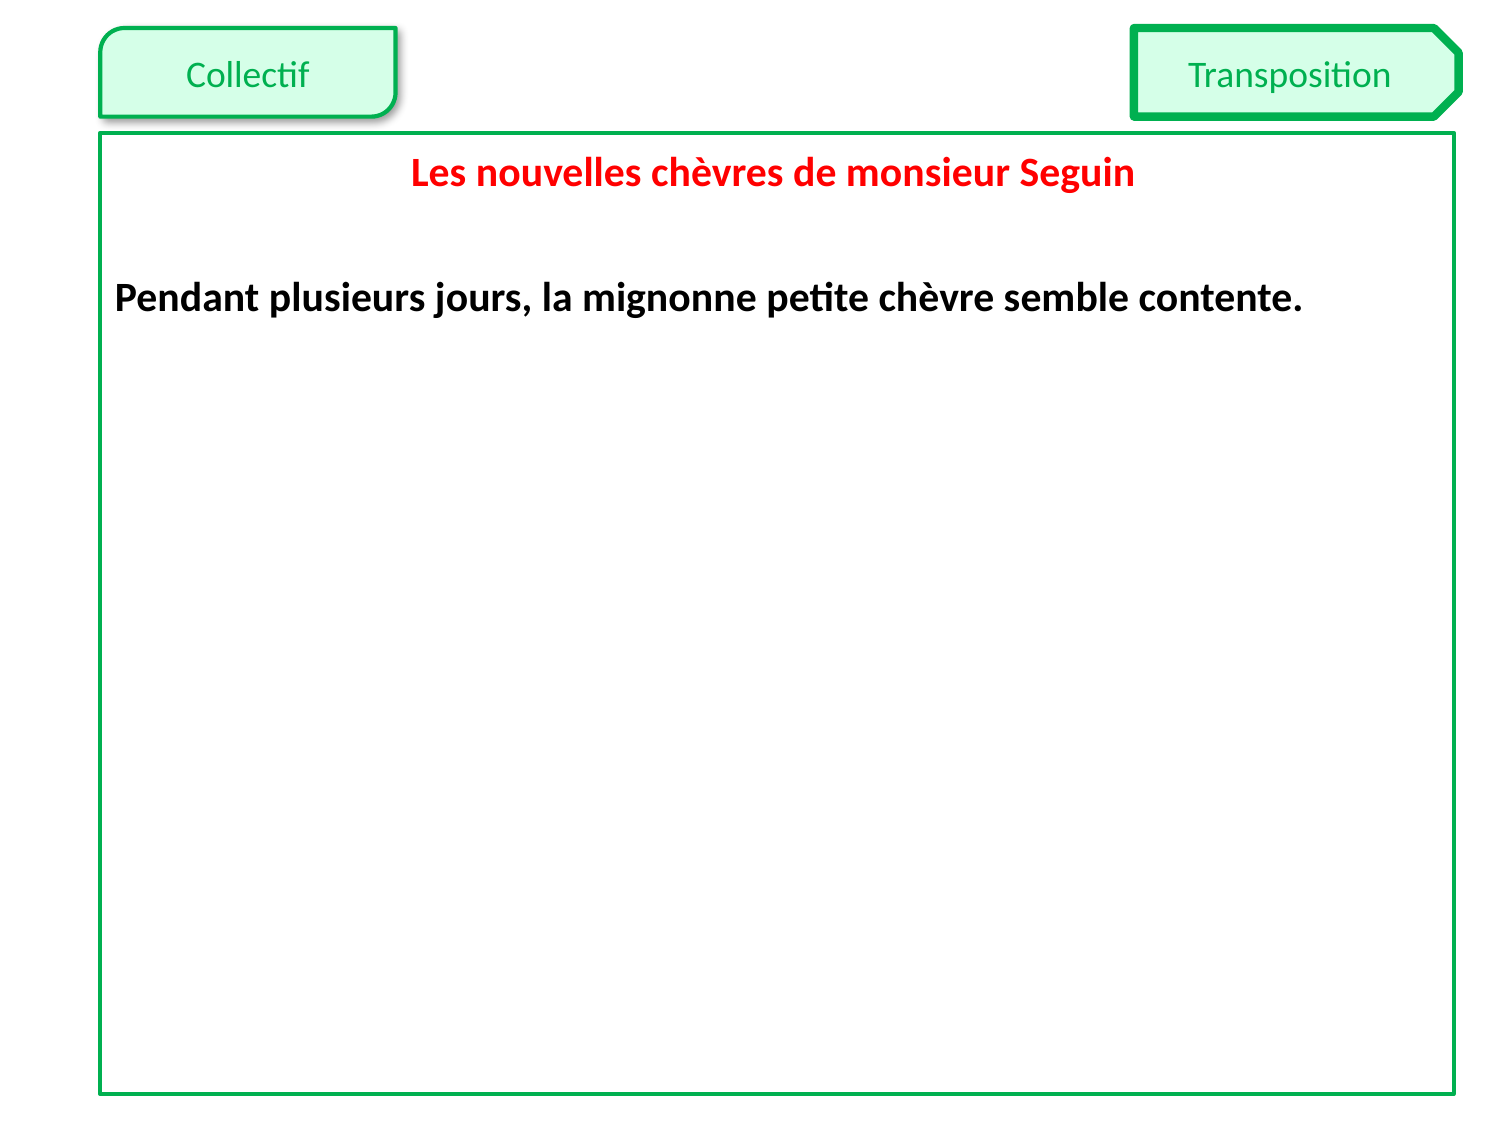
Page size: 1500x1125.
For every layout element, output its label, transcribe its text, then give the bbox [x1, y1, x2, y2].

text_box Les nouvelles chèvres de monsieur Seguin Pendant plusieurs jours, la mignonne petite chèvre semble contente. [100, 137, 1447, 327]
